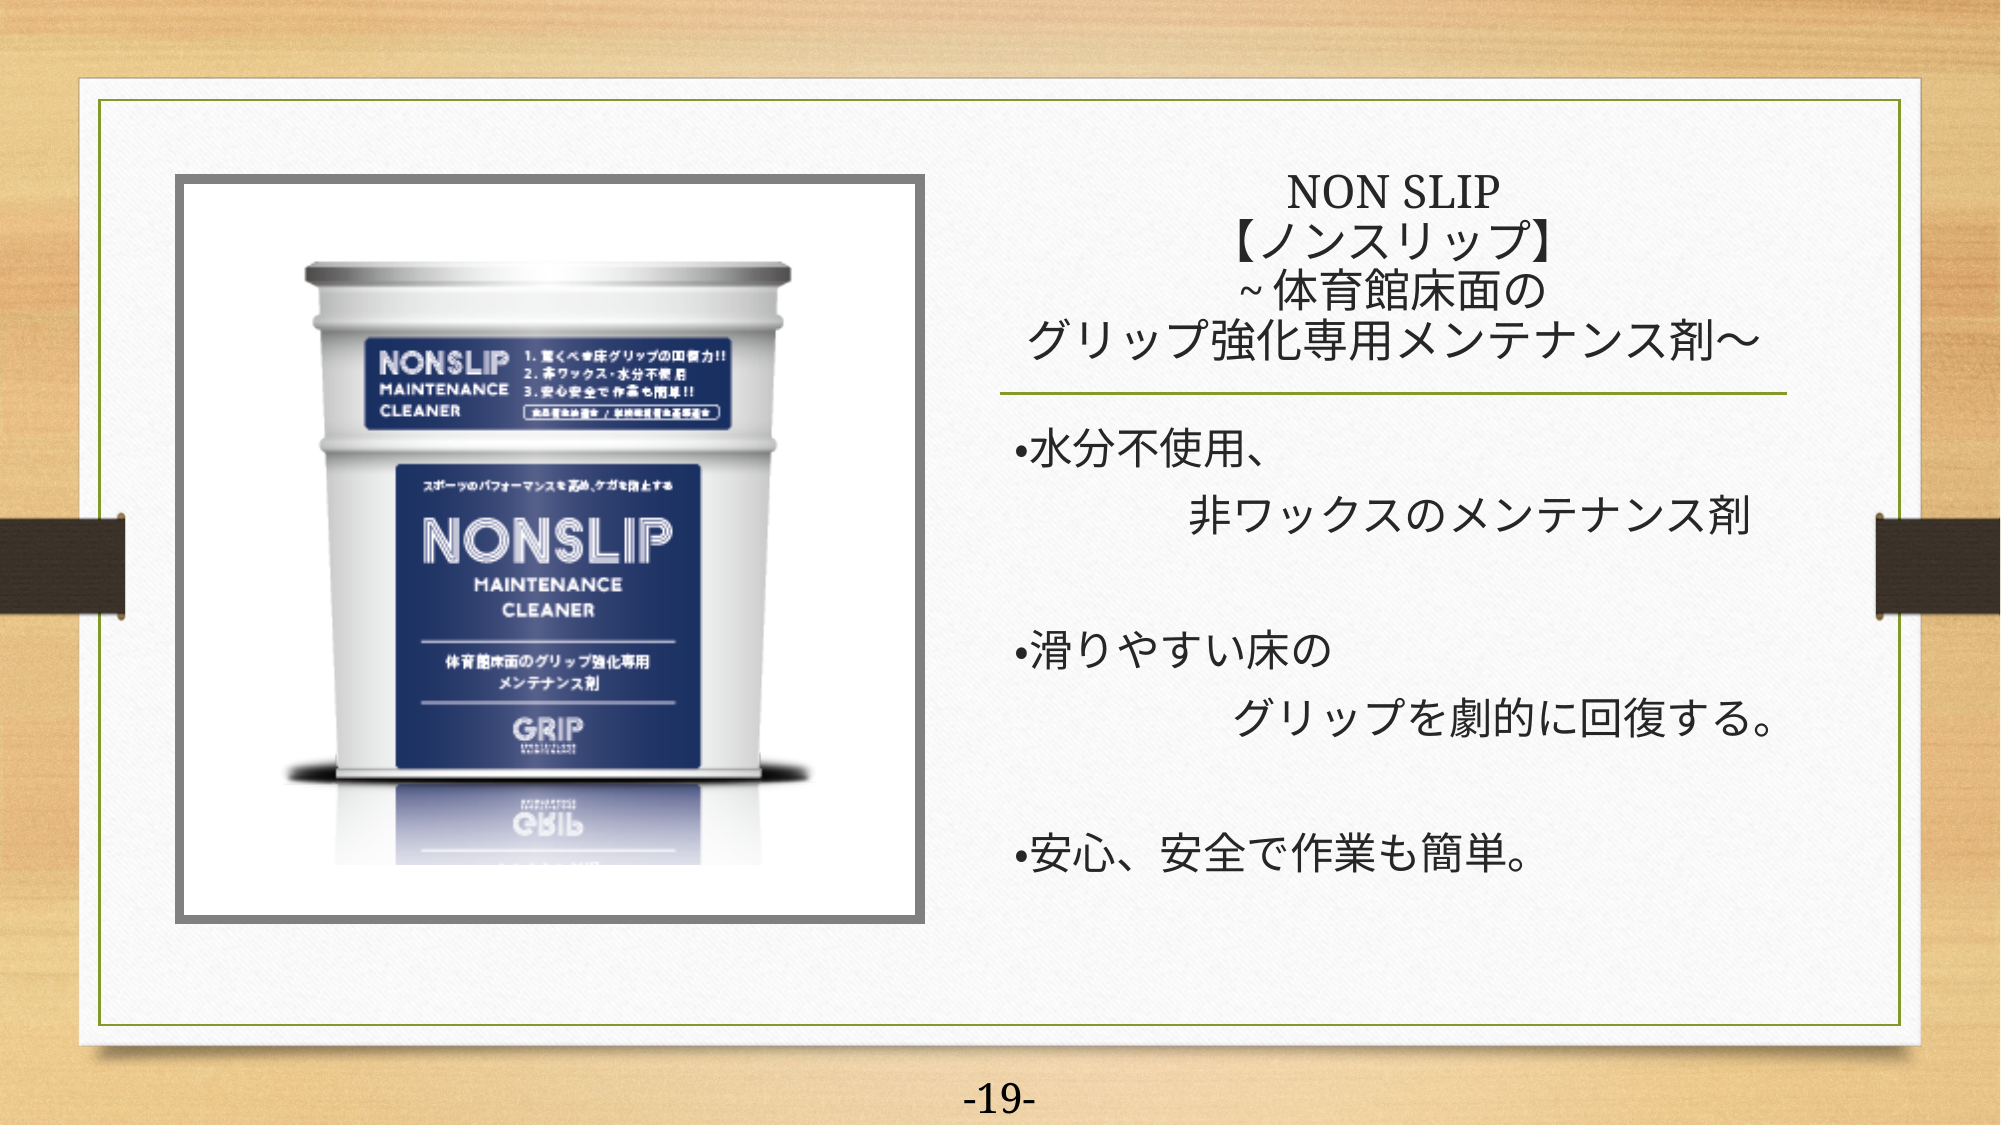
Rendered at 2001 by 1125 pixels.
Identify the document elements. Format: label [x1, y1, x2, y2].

picture [231, 231, 868, 865]
text_box [0, 0, 2000, 1125]
